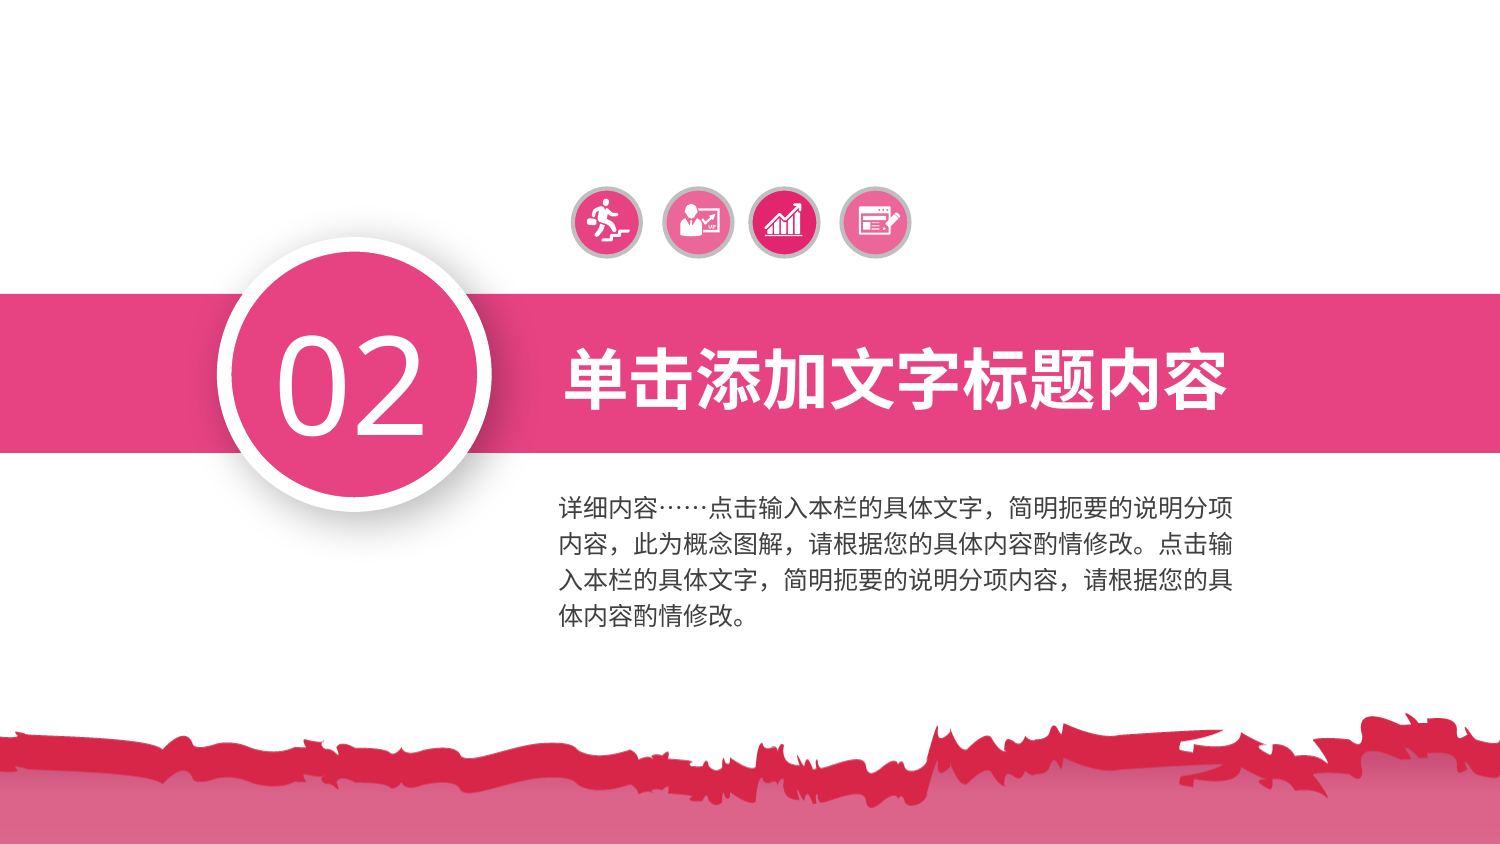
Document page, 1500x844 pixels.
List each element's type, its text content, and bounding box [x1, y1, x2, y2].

text_box 详细内容……点击输入本栏的具体文字，简明扼要的说明分项内容，此为概念图解，请根据您的具体内容酌情修改。点击输入本栏的具体文字，简明扼要的说明分项内容，请根据您的具体内容酌情修改。 [547, 481, 1246, 636]
picture [0, 713, 1500, 844]
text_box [841, 188, 910, 257]
text_box [0, 293, 224, 454]
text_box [664, 188, 733, 257]
text_box 单击添加文字标题内容 [547, 330, 1246, 426]
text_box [750, 188, 819, 257]
text_box [499, 293, 1500, 454]
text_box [572, 188, 641, 257]
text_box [224, 244, 485, 505]
